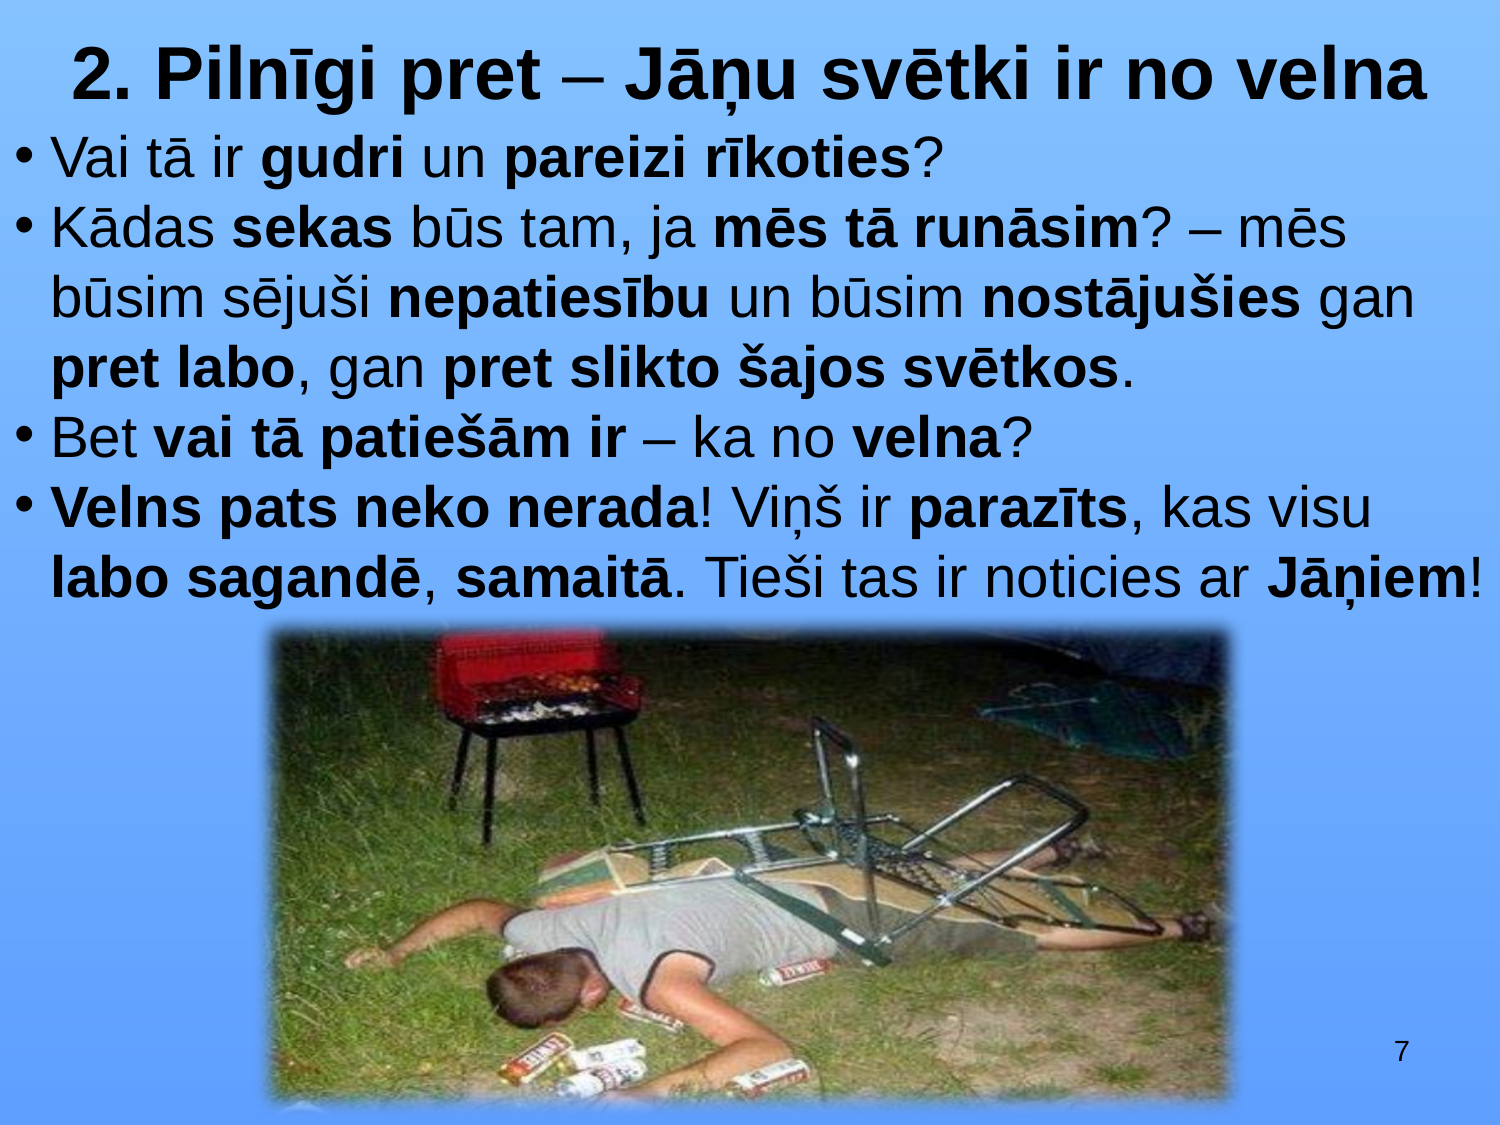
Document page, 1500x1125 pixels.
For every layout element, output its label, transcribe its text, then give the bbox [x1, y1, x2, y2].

text_box Vai tā ir gudri un pareizi rīkoties? Kādas sekas būs tam, ja mēs tā runāsim? – mēs būsim sējuši nepatiesību un būsim nostājušies gan pret labo, gan pret slikto šajos svētkos. Bet vai tā patiešām ir – ka no velna? Velns pats neko nerada! Viņš ir parazīts, kas visu labo sagandē, samaitā. Tieši tas ir noticies ar Jāņiem! [0, 140, 1500, 617]
text_box 2. Pilnīgi pret – Jāņu svētki ir no velna [0, 0, 1500, 140]
slide_number 7 [1252, 1024, 1426, 1103]
picture [253, 611, 1247, 1118]
